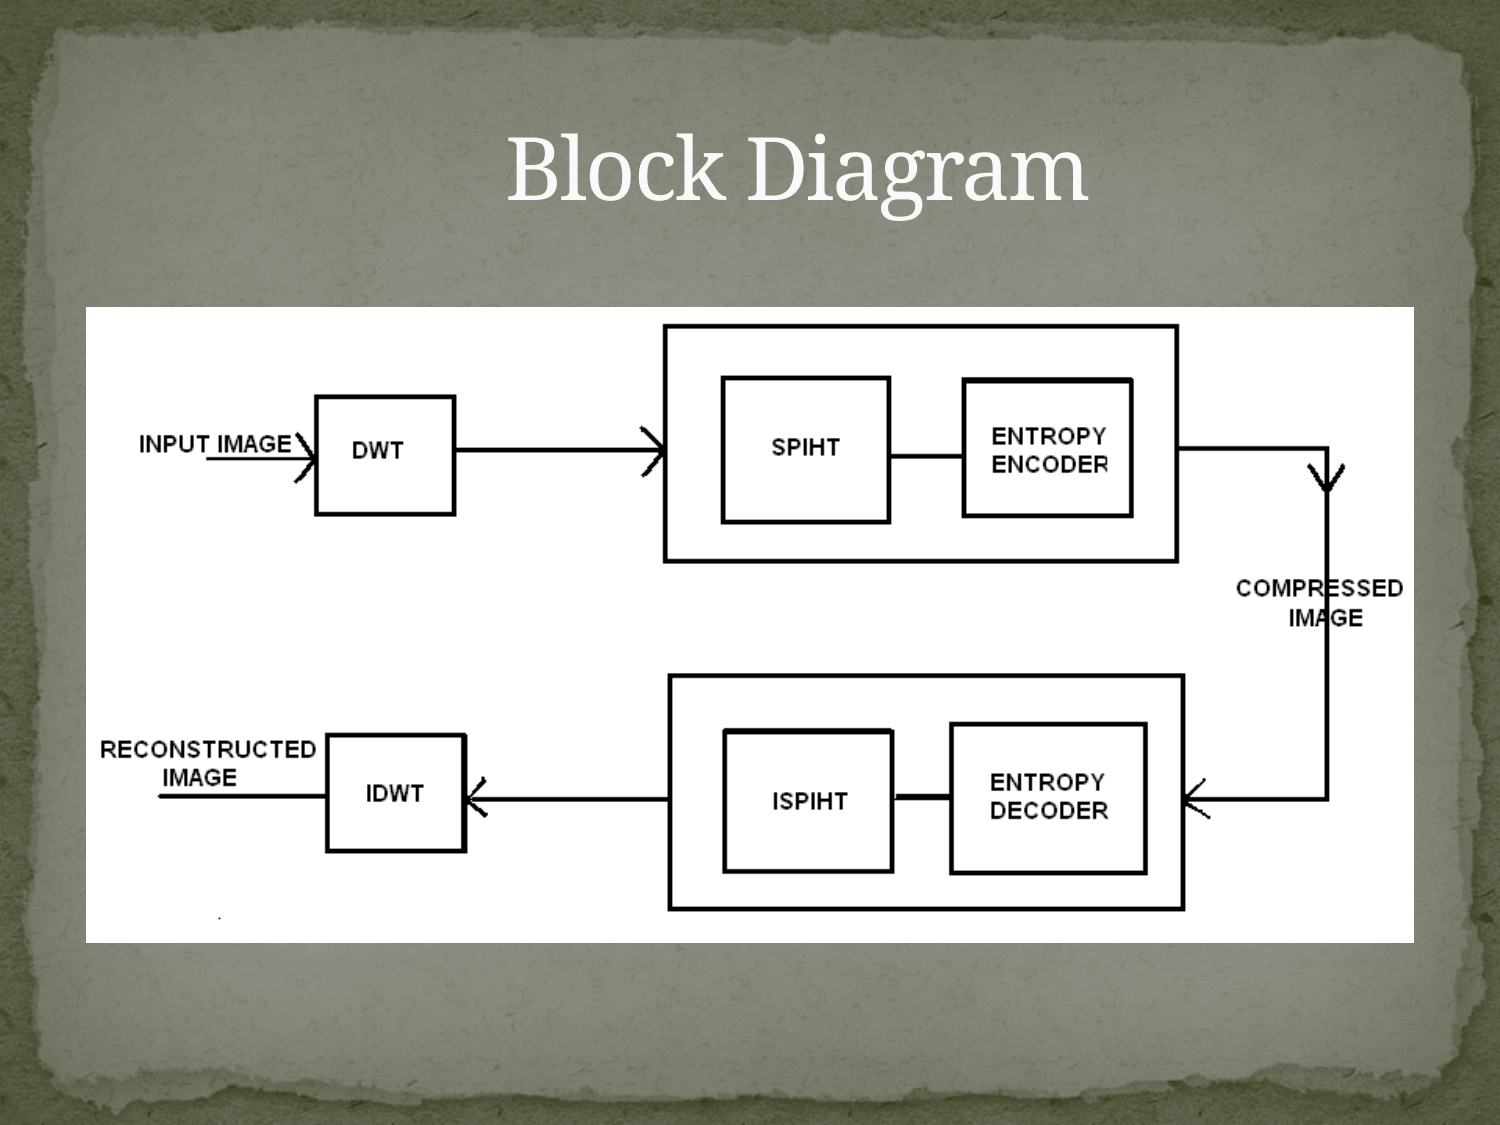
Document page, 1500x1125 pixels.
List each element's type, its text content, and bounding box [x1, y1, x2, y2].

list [87, 308, 1412, 942]
title Block Diagram [74, 24, 1425, 225]
